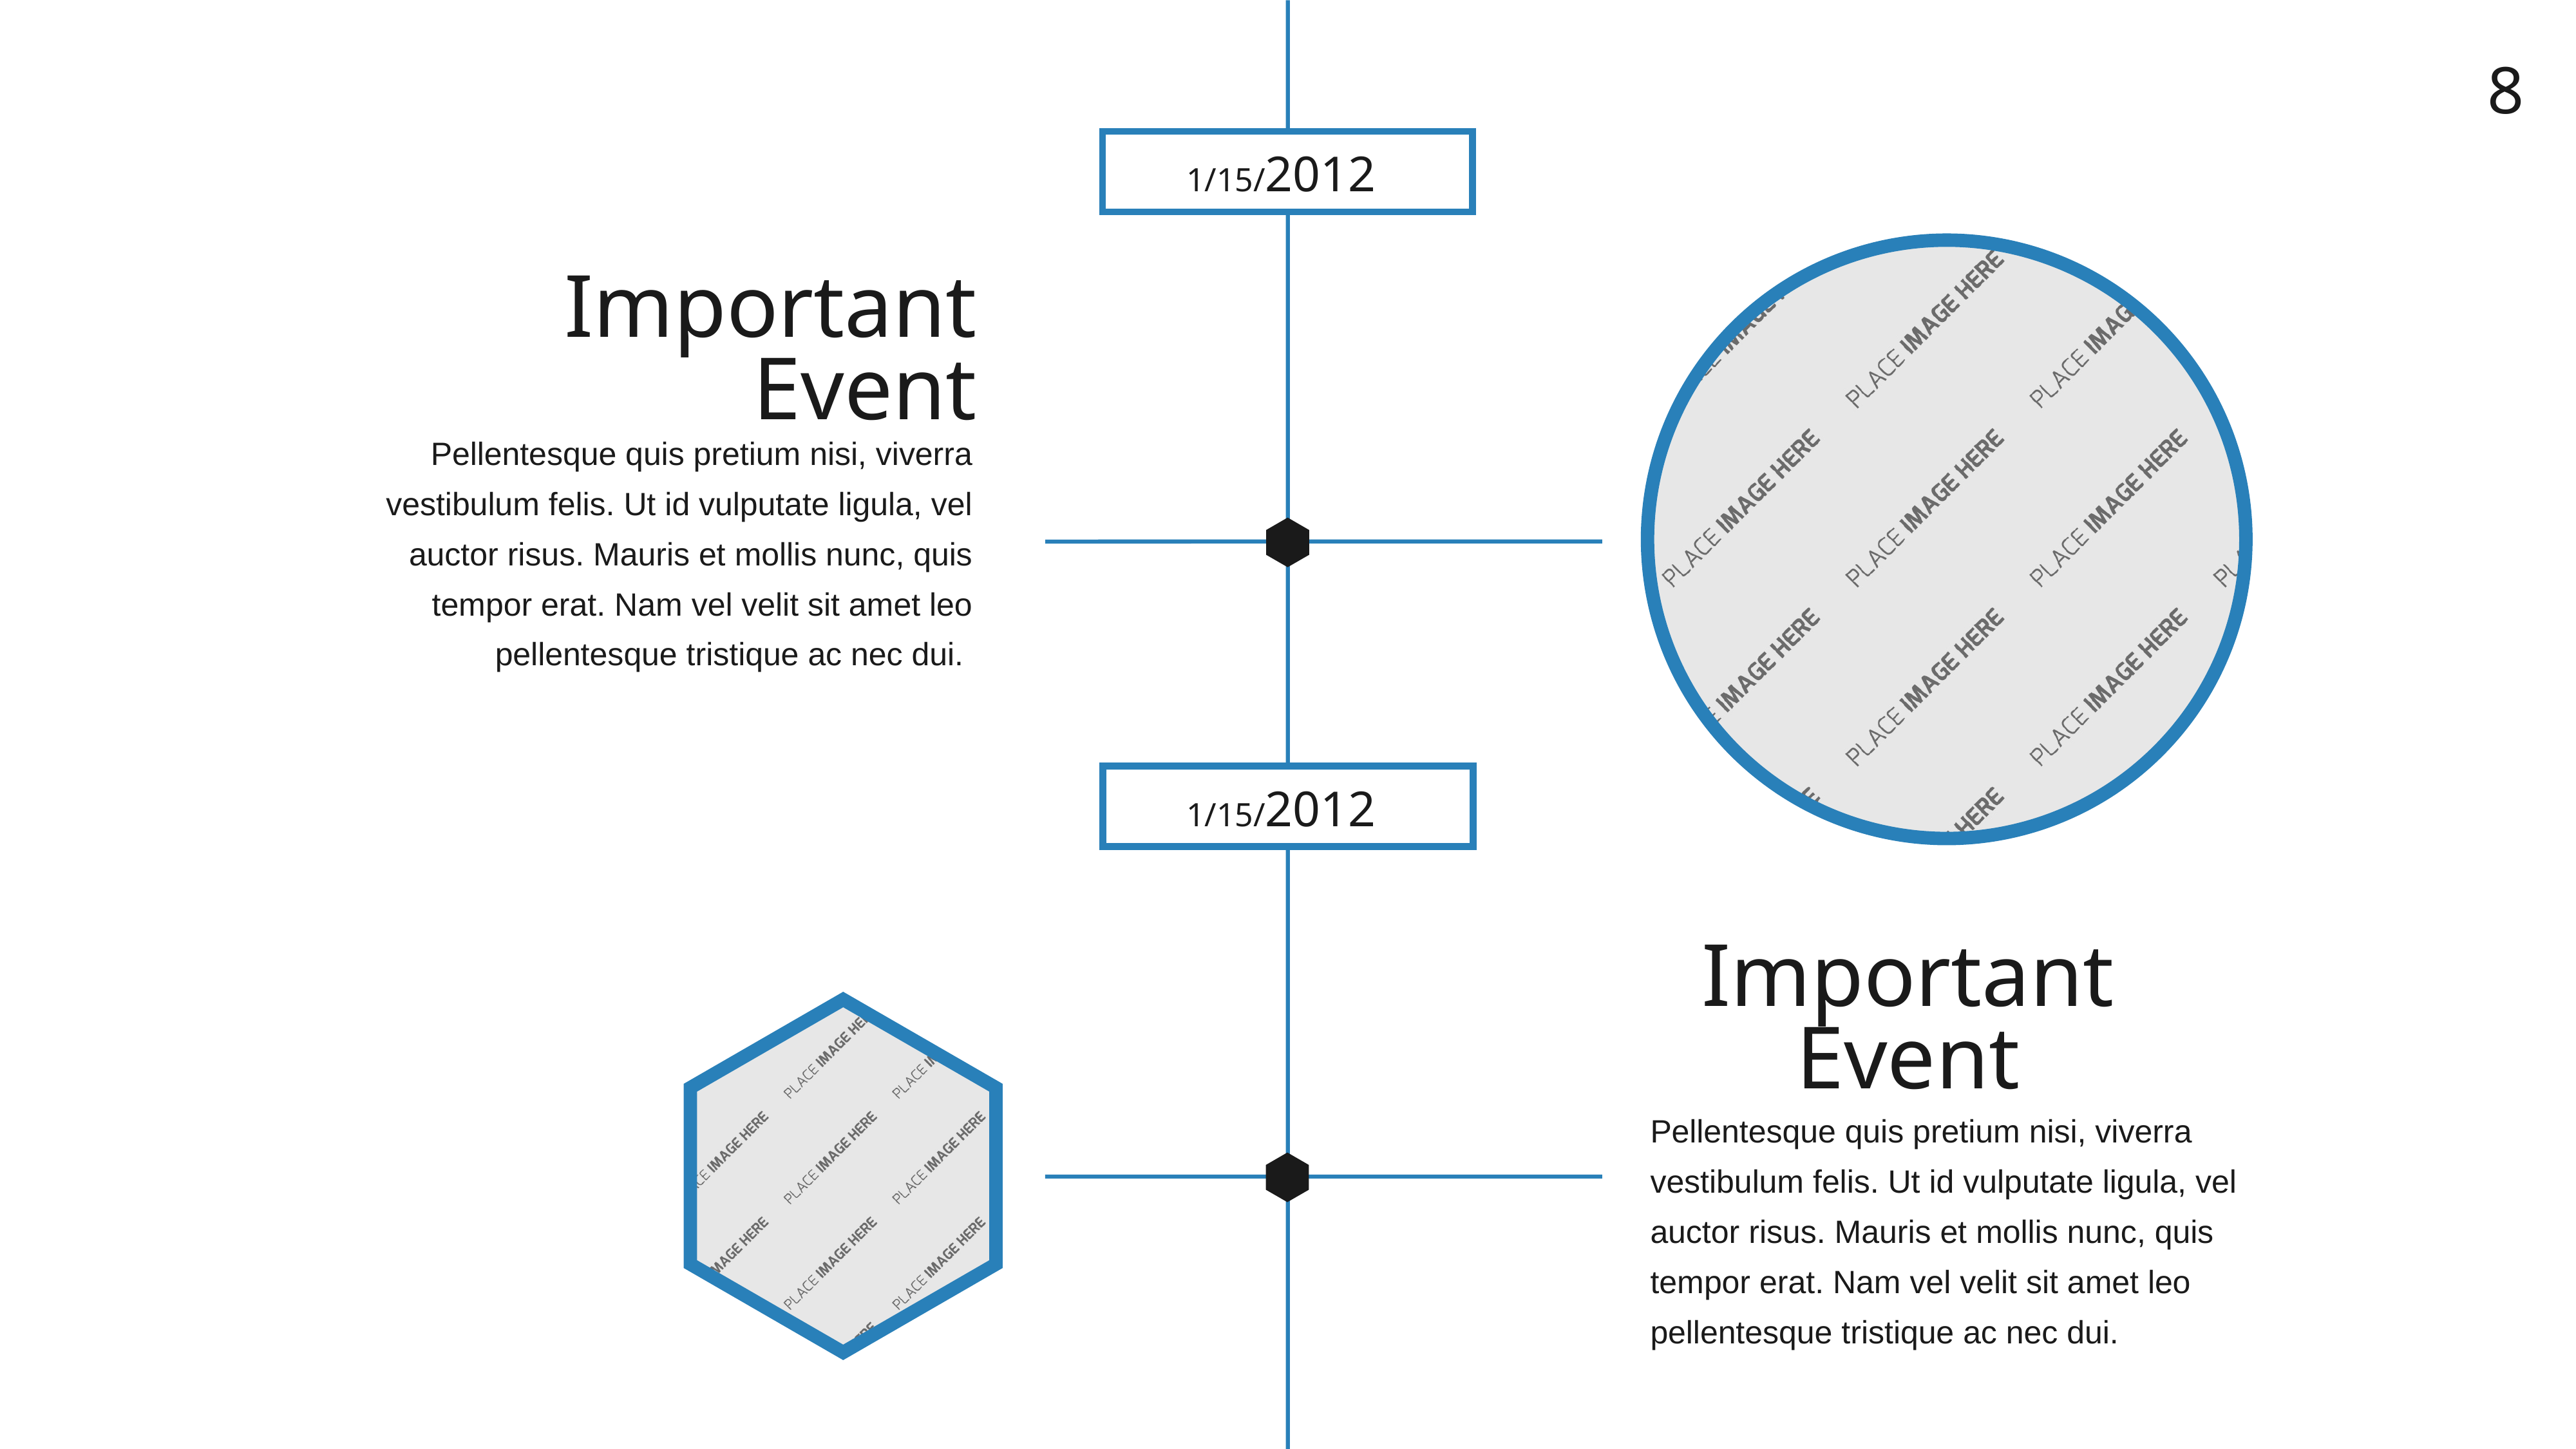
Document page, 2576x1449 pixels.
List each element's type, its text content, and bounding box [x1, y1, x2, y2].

text_box 1/15/2012 [1186, 143, 1376, 202]
slide_number 8 [2477, 44, 2535, 122]
text_box [1265, 1152, 1309, 1202]
text_box Important Event [1624, 980, 2193, 1066]
text_box [1102, 131, 1473, 213]
text_box [1103, 766, 1473, 847]
text_box Pellentesque quis pretium nisi, viverra vestibulum felis. Ut id vulputate ligula, vel auctor risus. Mauris et mollis nunc, quis tempor erat. Nam vel velit sit amet leo pellentesque tristique ac nec dui. [383, 421, 973, 660]
text_box Important Event [408, 310, 977, 397]
text_box [690, 999, 996, 1352]
text_box [1647, 240, 2246, 839]
text_box 1/15/2012 [1186, 778, 1376, 837]
text_box [1266, 517, 1309, 567]
text_box Pellentesque quis pretium nisi, viverra vestibulum felis. Ut id vulputate ligula, vel auctor risus. Mauris et mollis nunc, quis tempor erat. Nam vel velit sit amet leo pellentesque tristique ac nec dui. [1650, 1099, 2240, 1338]
